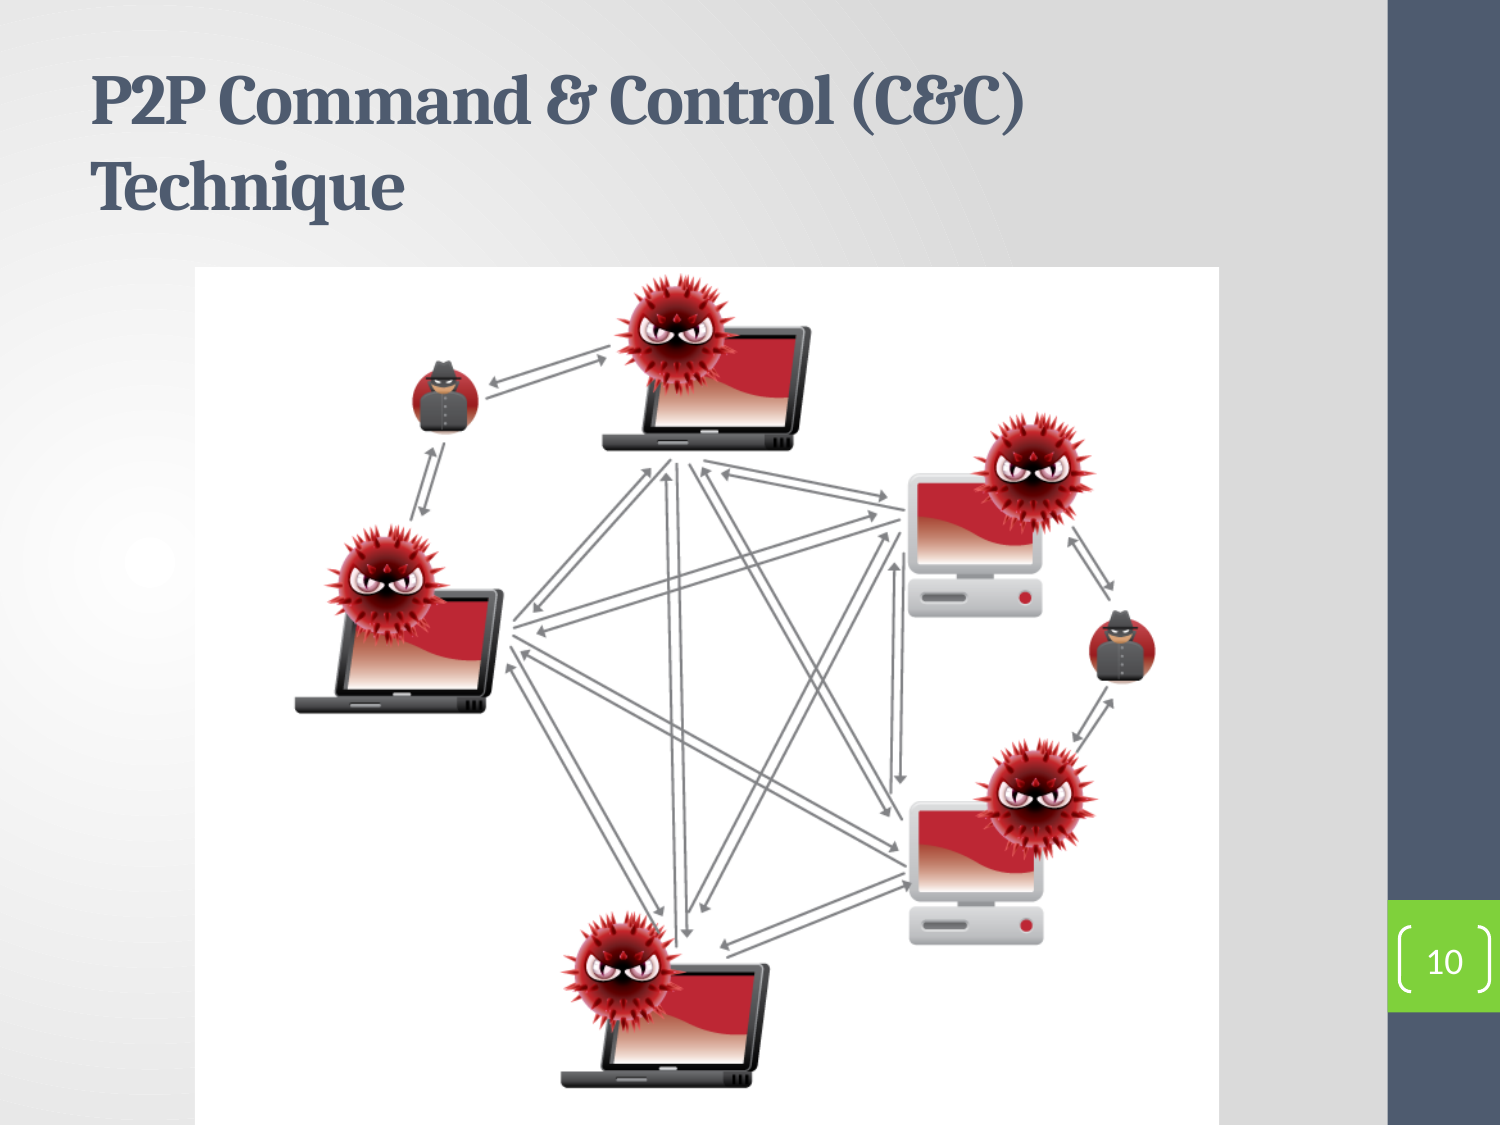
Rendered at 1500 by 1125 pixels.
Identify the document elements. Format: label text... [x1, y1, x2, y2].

picture [194, 266, 1220, 1125]
slide_number 10 [1397, 925, 1492, 994]
title P2P Command & Control (C&C) Technique [75, 45, 1325, 233]
